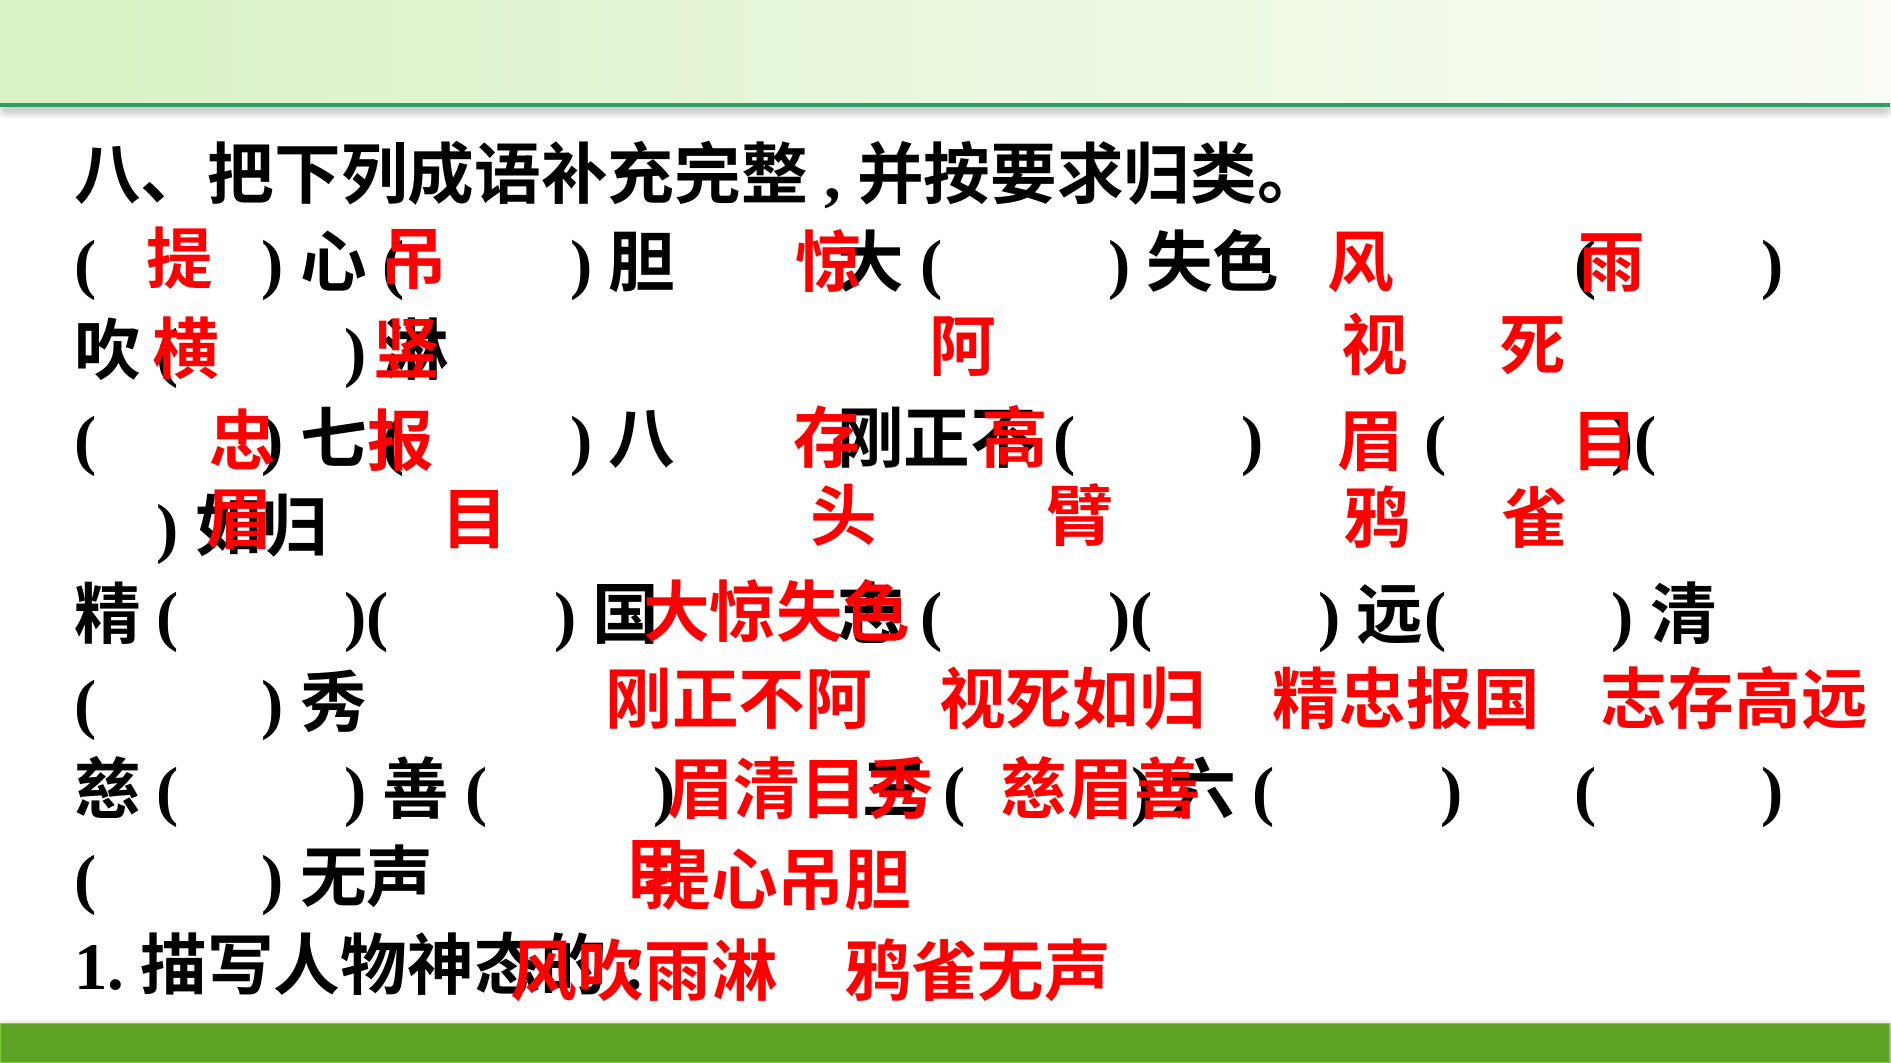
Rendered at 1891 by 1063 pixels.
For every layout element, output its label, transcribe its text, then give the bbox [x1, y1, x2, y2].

text_box 眉 目 [192, 469, 523, 565]
text_box 眉 目 [1322, 391, 1654, 486]
text_box 刚正不阿 视死如归 精忠报国 志存高远 [590, 649, 1891, 745]
text_box 阿 [914, 296, 1011, 388]
text_box 头 臂 [795, 466, 1128, 562]
text_box 提心吊胆 [629, 814, 1009, 904]
text_box 大惊失色 [628, 561, 926, 649]
text_box 提 吊 [131, 209, 463, 305]
text_box 忠 报 [194, 391, 450, 469]
text_box 鸦 雀 [1328, 468, 1583, 564]
text_box 存 高 [778, 388, 1064, 484]
text_box 惊 [780, 212, 877, 308]
text_box 视 死 [1326, 295, 1582, 390]
text_box 风吹雨淋 鸦雀无声 [496, 904, 1501, 1016]
text_box 八、把下列成语补充完整,并按要求归类。 ( )心( )胆 大( )失色 ( )吹( )淋 ( )七( )八 刚正不( ) ( )( )如归 精( )( )国 志( )( )远 ( )清( )秀 慈( )善( ) 三( )六( ) ( )( )无声 1.描写人物神态的: ___________________________________ 2.描写人物品质的: ___________________________________ 3.描写人物外貌的: ___________________________________ 4.描写人物心理的:___________________________________ 5.描写环境的:___________________________________ [59, 116, 1833, 1063]
text_box 横 竖 [138, 299, 456, 394]
text_box 风 雨 [1312, 212, 1661, 308]
text_box 眉清目秀 慈眉善目 [608, 739, 1239, 834]
